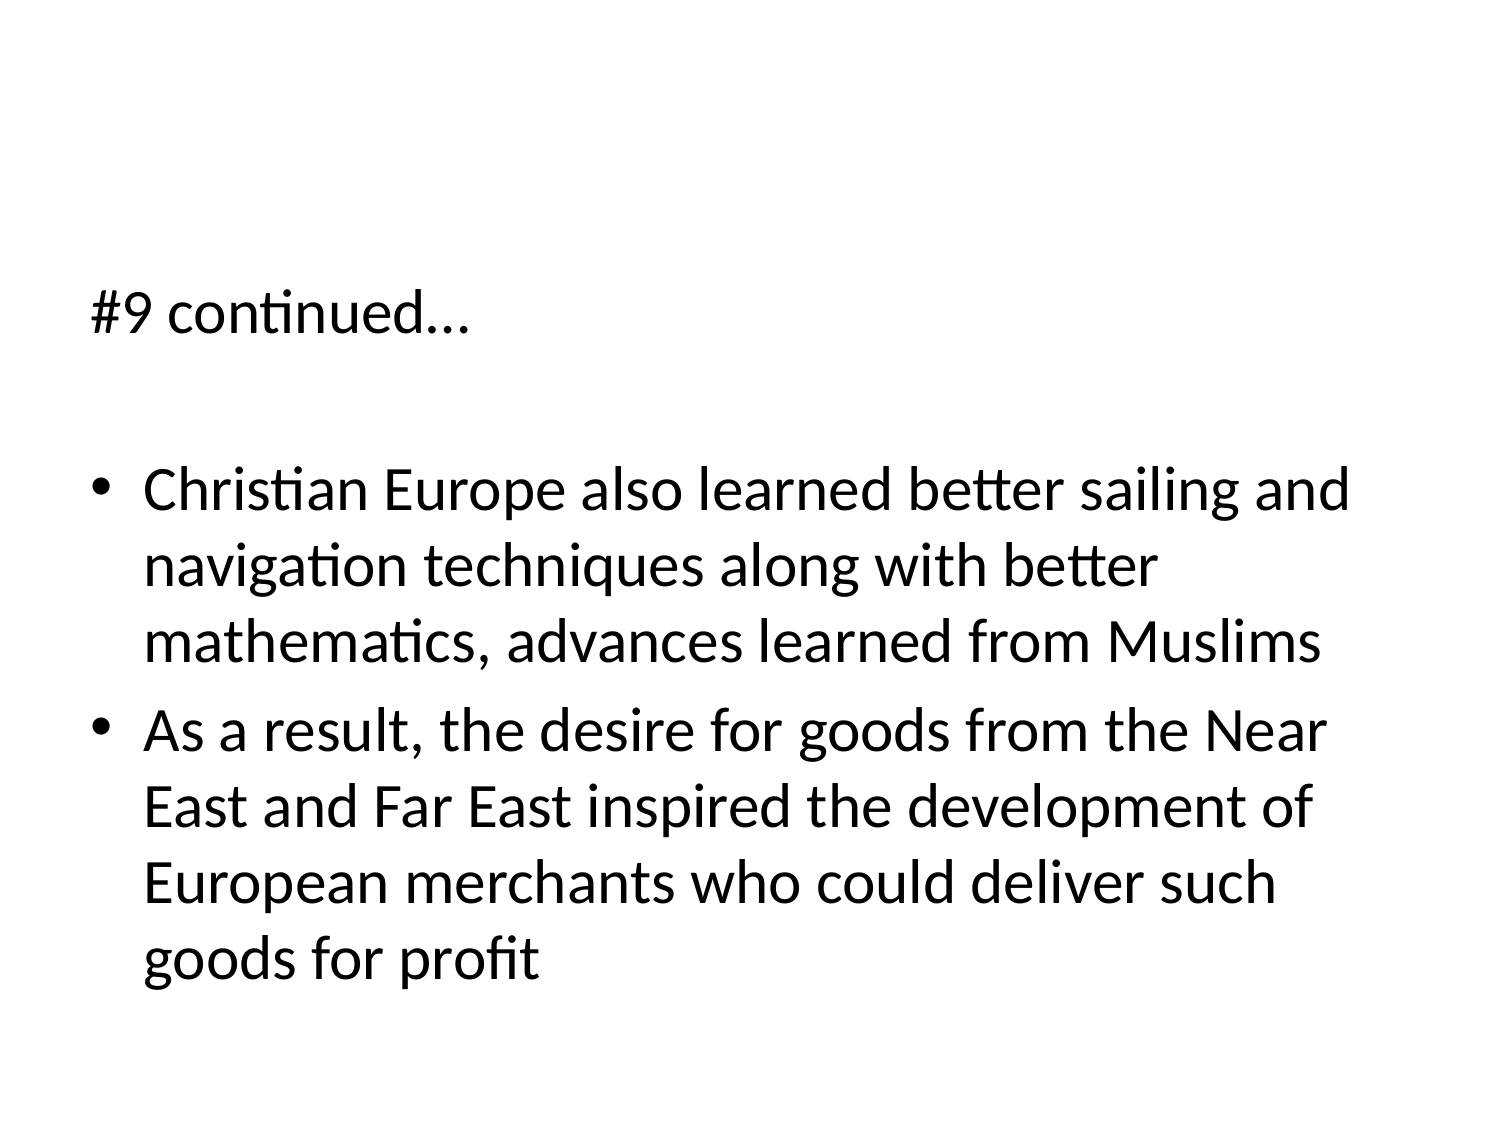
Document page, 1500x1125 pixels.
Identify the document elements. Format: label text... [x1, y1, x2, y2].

list #9 continued… Christian Europe also learned better sailing and navigation techniques along with better mathematics, advances learned from Muslims As a result, the desire for goods from the Near East and Far East inspired the development of European merchants who could deliver such goods for profit [75, 262, 1425, 1005]
